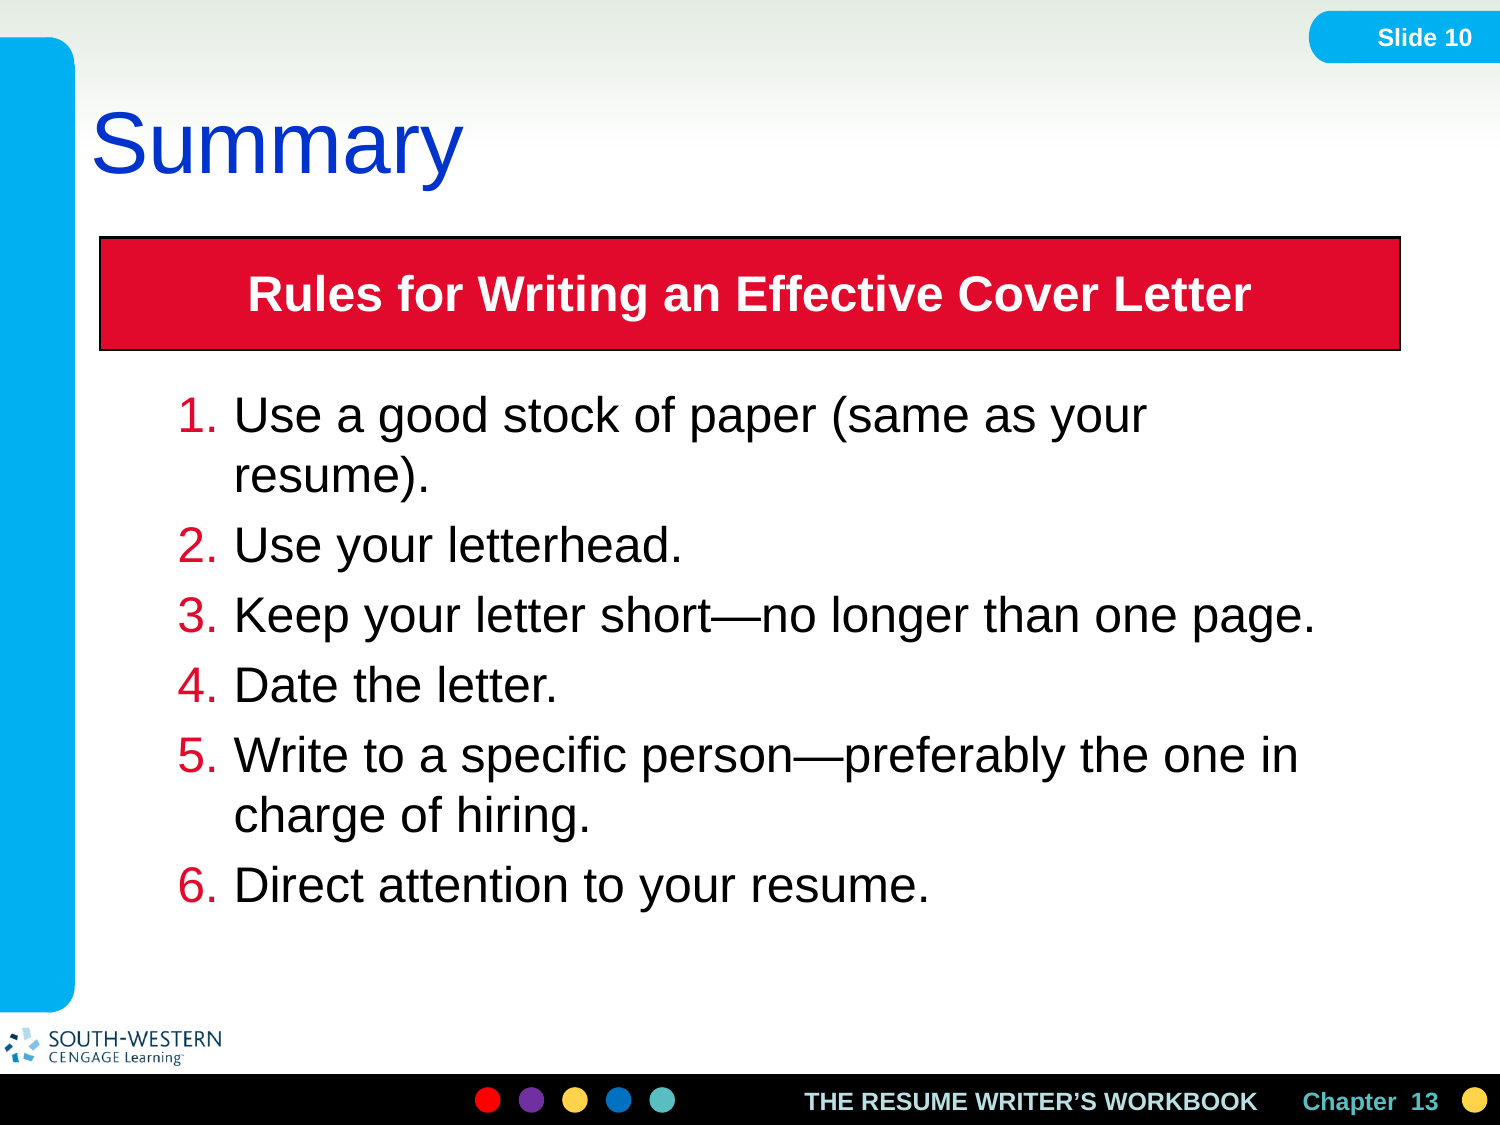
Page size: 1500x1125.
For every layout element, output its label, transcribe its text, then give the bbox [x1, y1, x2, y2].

slide_number Slide 10 [1312, 13, 1488, 93]
title Summary [74, 44, 1426, 233]
text_box Use a good stock of paper (same as your resume). Use your letterhead. Keep your letter short—no longer than one page. Date the letter. Write to a specific person—preferably the one in charge of hiring. Direct attention to your resume. [162, 375, 1338, 920]
footer Chapter 13 [1287, 1075, 1488, 1125]
table_header Rules for Writing an Effective Cover Letter [101, 239, 1399, 349]
picture [0, 1022, 225, 1073]
